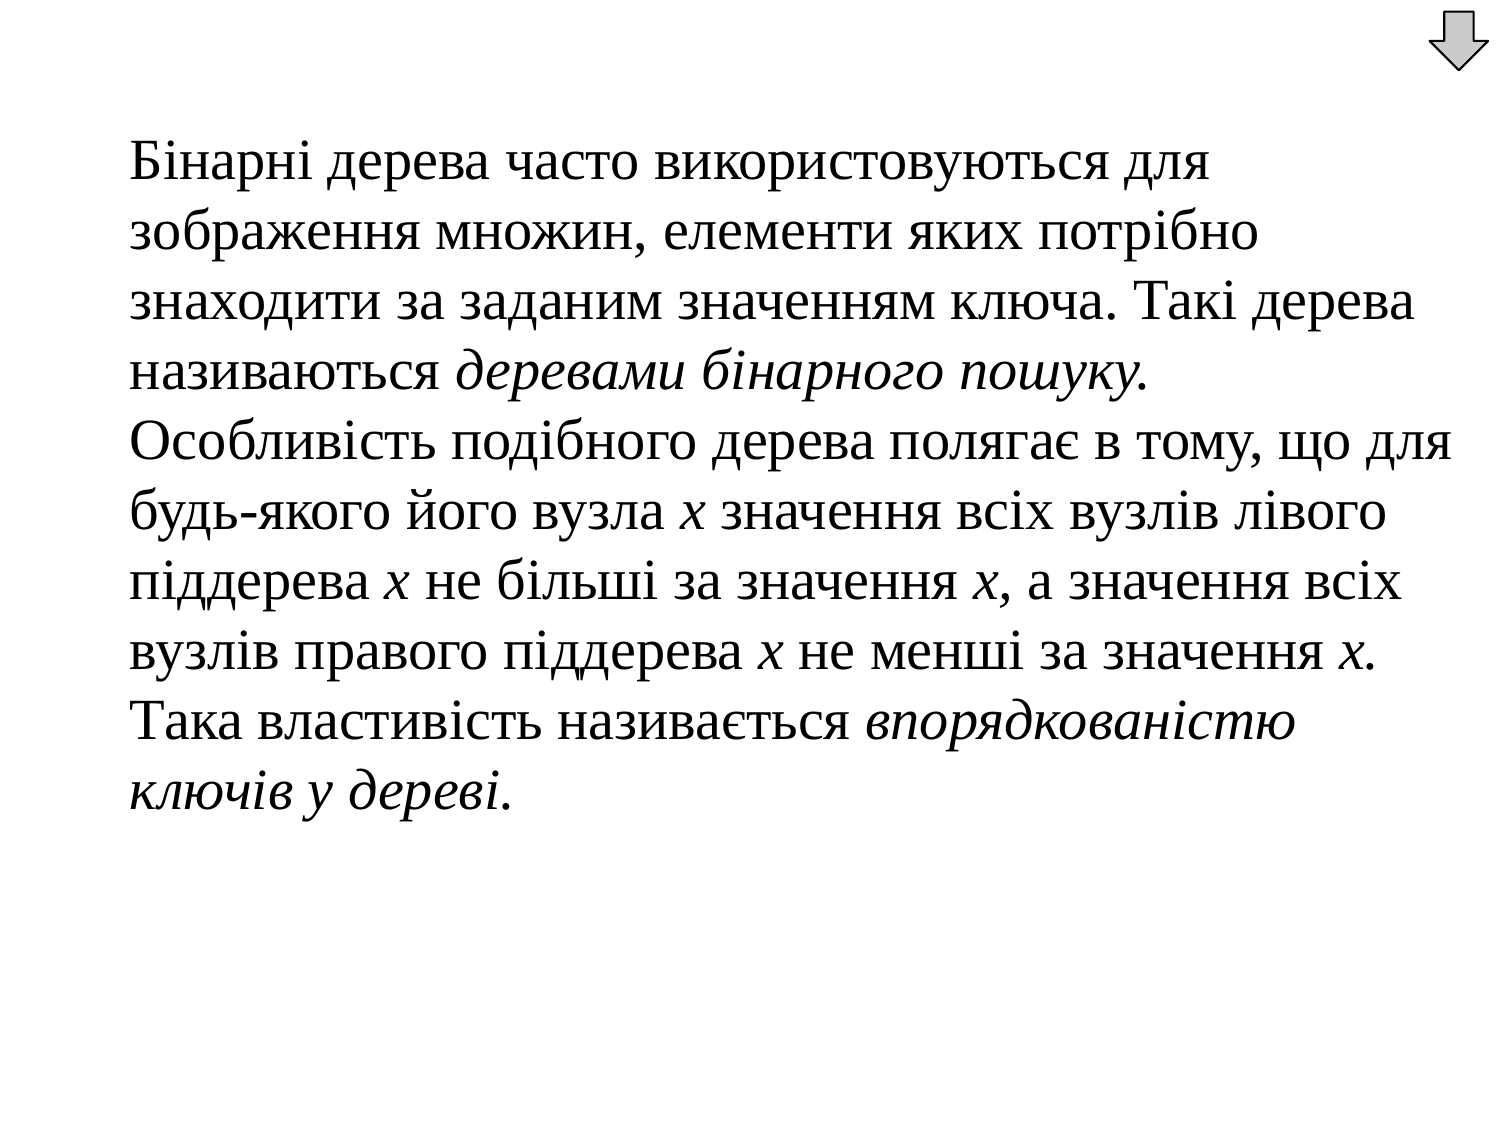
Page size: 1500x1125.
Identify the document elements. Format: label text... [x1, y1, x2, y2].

list Бінарні дерева часто використовуються для зображення множин, елементи яких потрібно знаходити за заданим значенням ключа. Такі дерева називаються деревами бінарного пошуку. Особливість подібного дерева полягає в тому, що для будь-якого його вузла х значення всіх вузлів лівого піддерева х не більші за значення х, а значення всіх вузлів правого піддерева х не менші за значення х. Така властивість називається впорядкованістю ключів у дереві. [0, 113, 1500, 1125]
text_box [1429, 11, 1489, 71]
